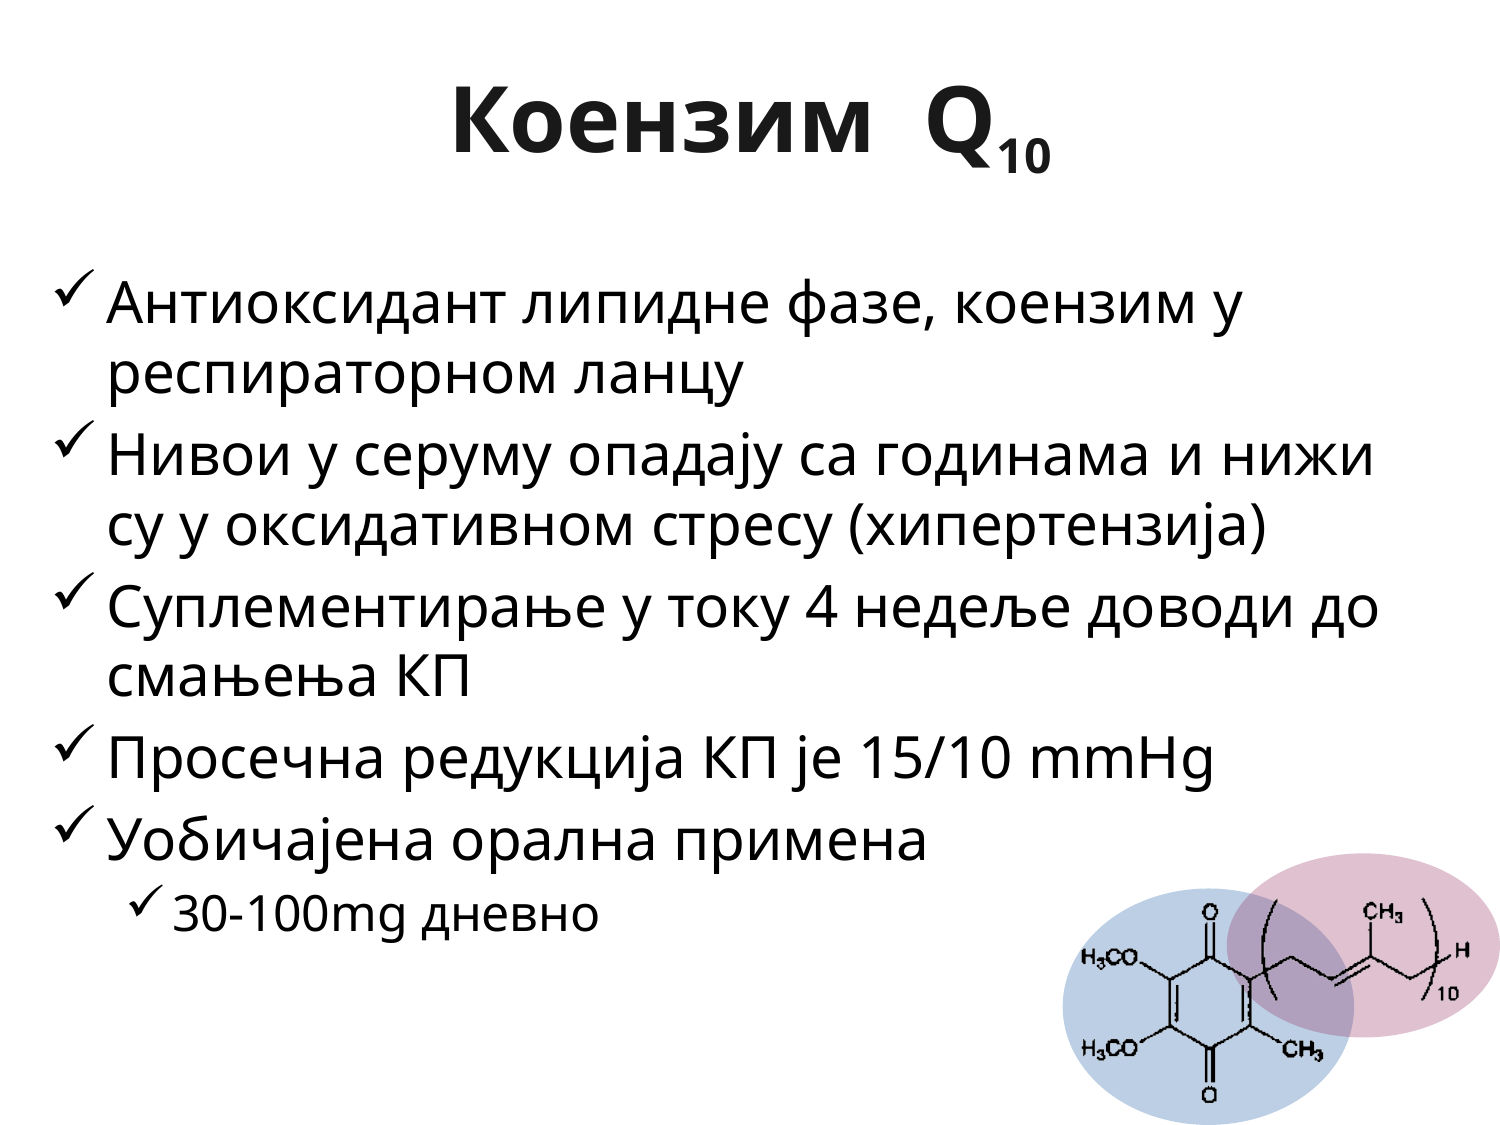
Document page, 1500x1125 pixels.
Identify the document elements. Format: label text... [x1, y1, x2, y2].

title Коензим Q10 [75, 45, 1425, 200]
list Антиоксидант липидне фазе, коензим у респираторном ланцу Нивои у серуму опадају са годинама и нижи су у оксидативном стресу (хипертензија) Суплементирање у току 4 недеље доводи до смањења КП Просечна редукција КП је 15/10 mmHg Уобичајена орална примена 30-100mg дневно [35, 257, 1425, 1125]
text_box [1062, 853, 1500, 1125]
